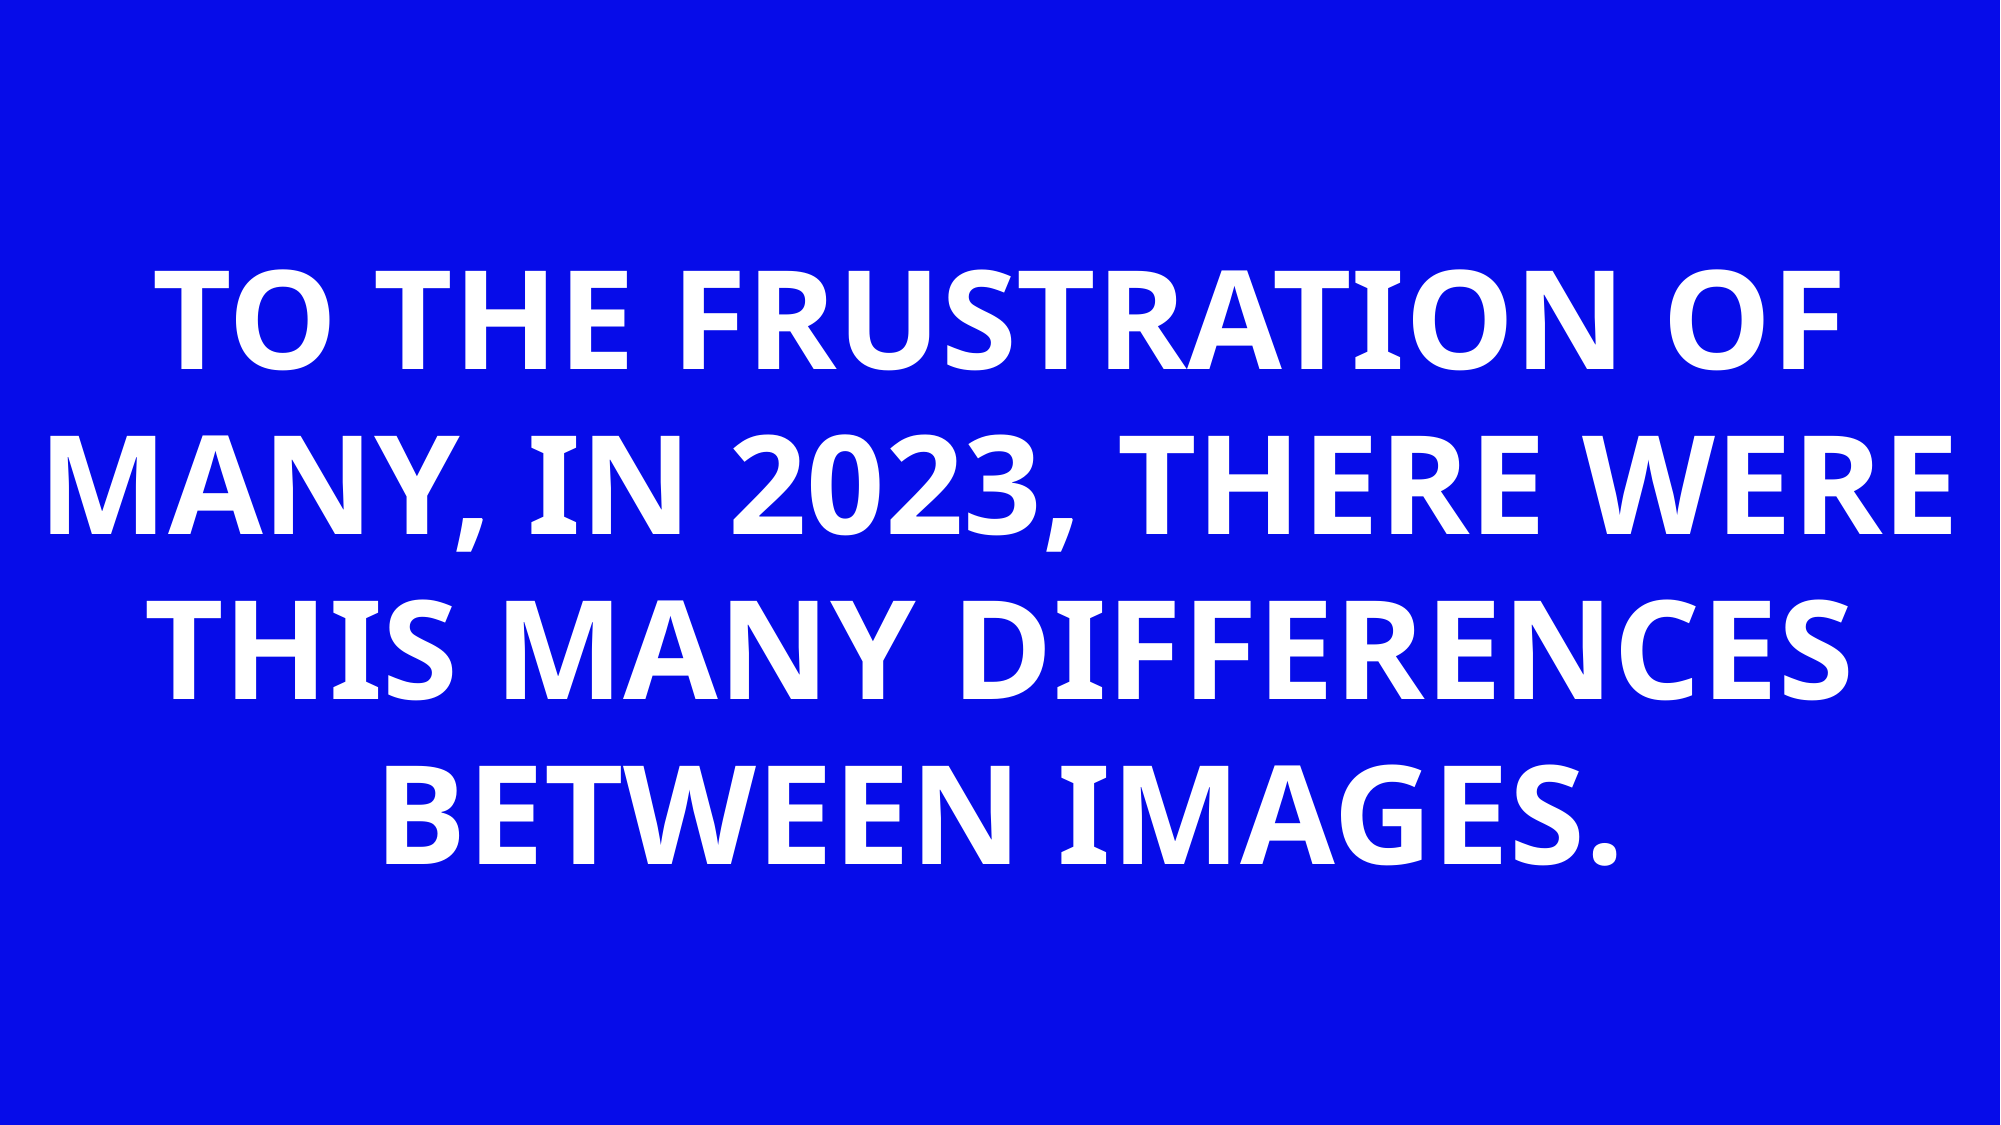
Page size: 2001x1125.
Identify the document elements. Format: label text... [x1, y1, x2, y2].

text_box TO THE FRUSTRATION OF MANY, IN 2023, THERE WERE THIS MANY DIFFERENCES BETWEEN IMAGES. [0, 0, 2000, 1125]
